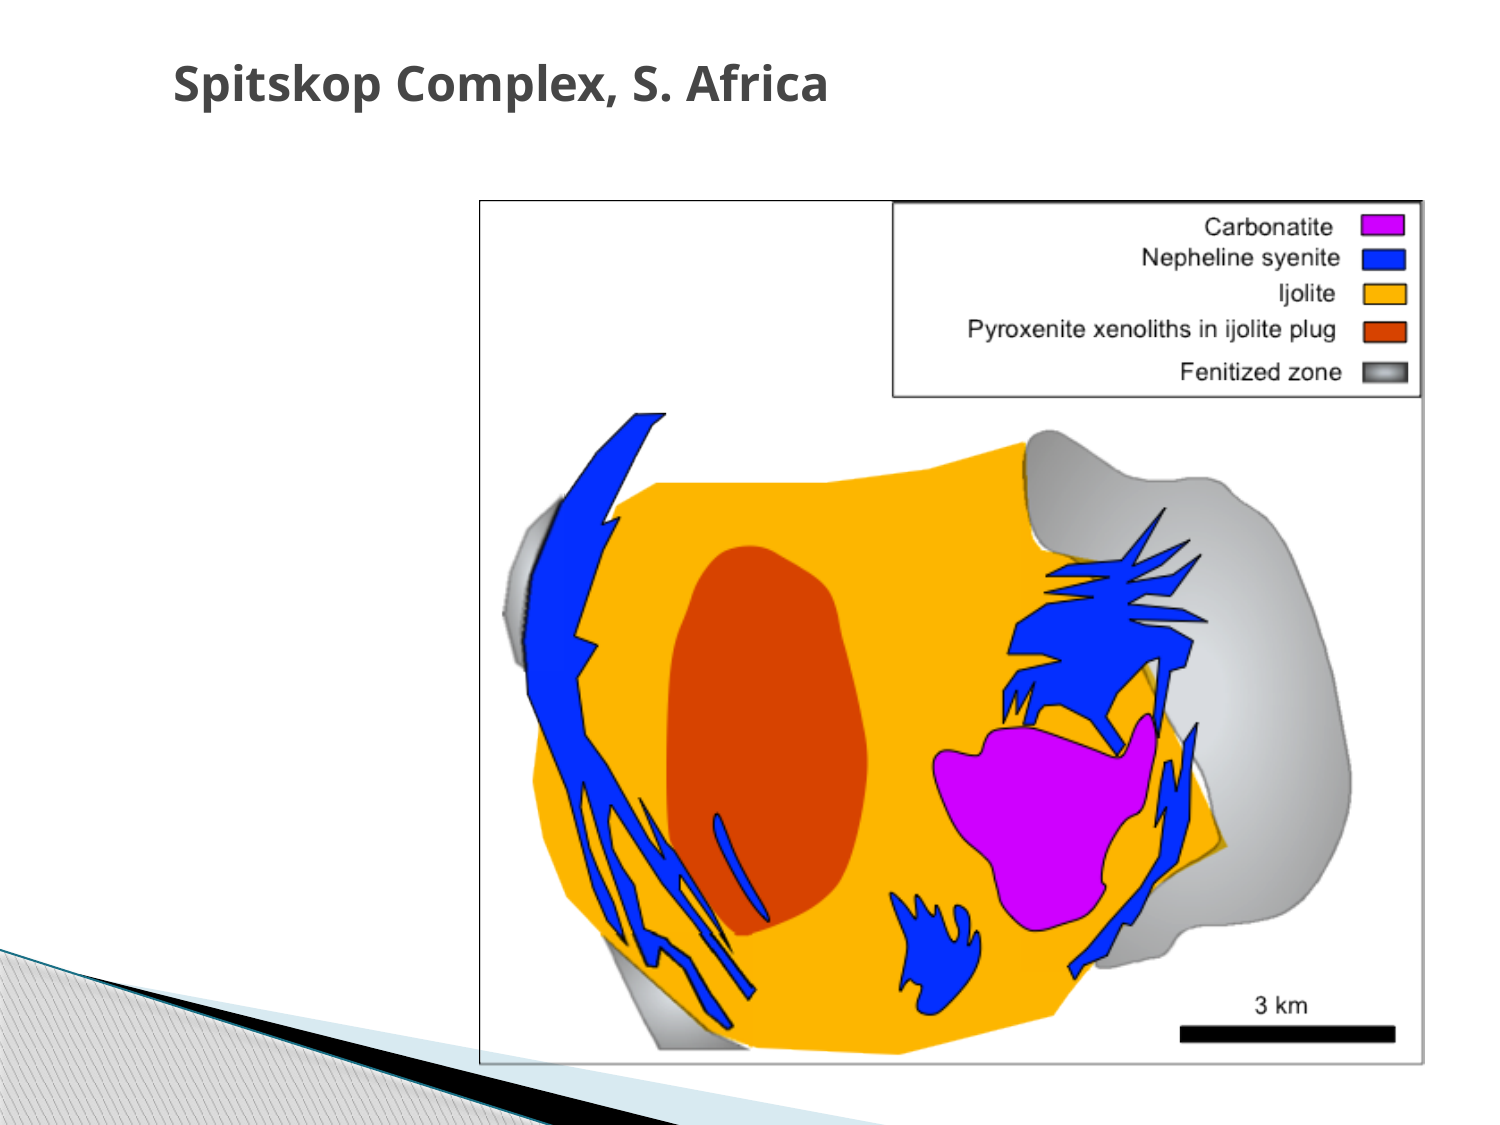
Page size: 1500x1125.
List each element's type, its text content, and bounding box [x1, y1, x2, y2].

picture [479, 200, 1426, 1068]
title Spitskop Complex, S. Africa [158, 45, 1425, 119]
